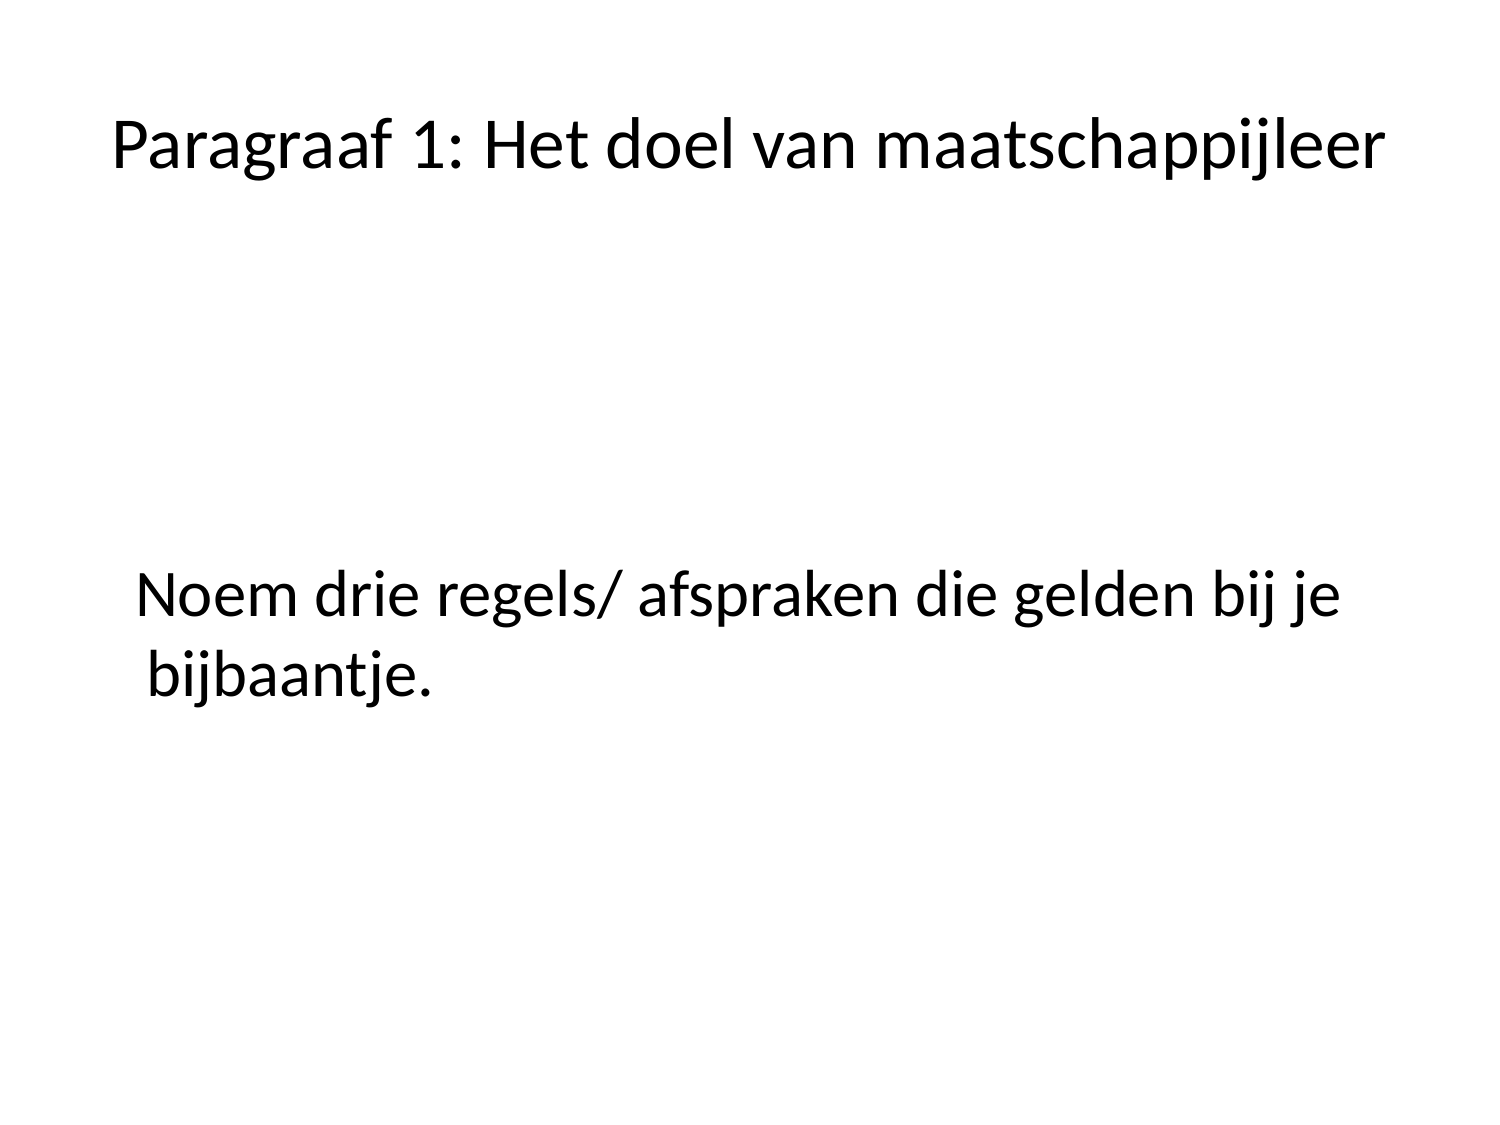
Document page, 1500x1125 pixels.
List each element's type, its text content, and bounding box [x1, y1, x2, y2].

list Noem drie regels/ afspraken die gelden bij je bijbaantje. [75, 262, 1425, 1005]
title Paragraaf 1: Het doel van maatschappijleer [75, 45, 1425, 233]
